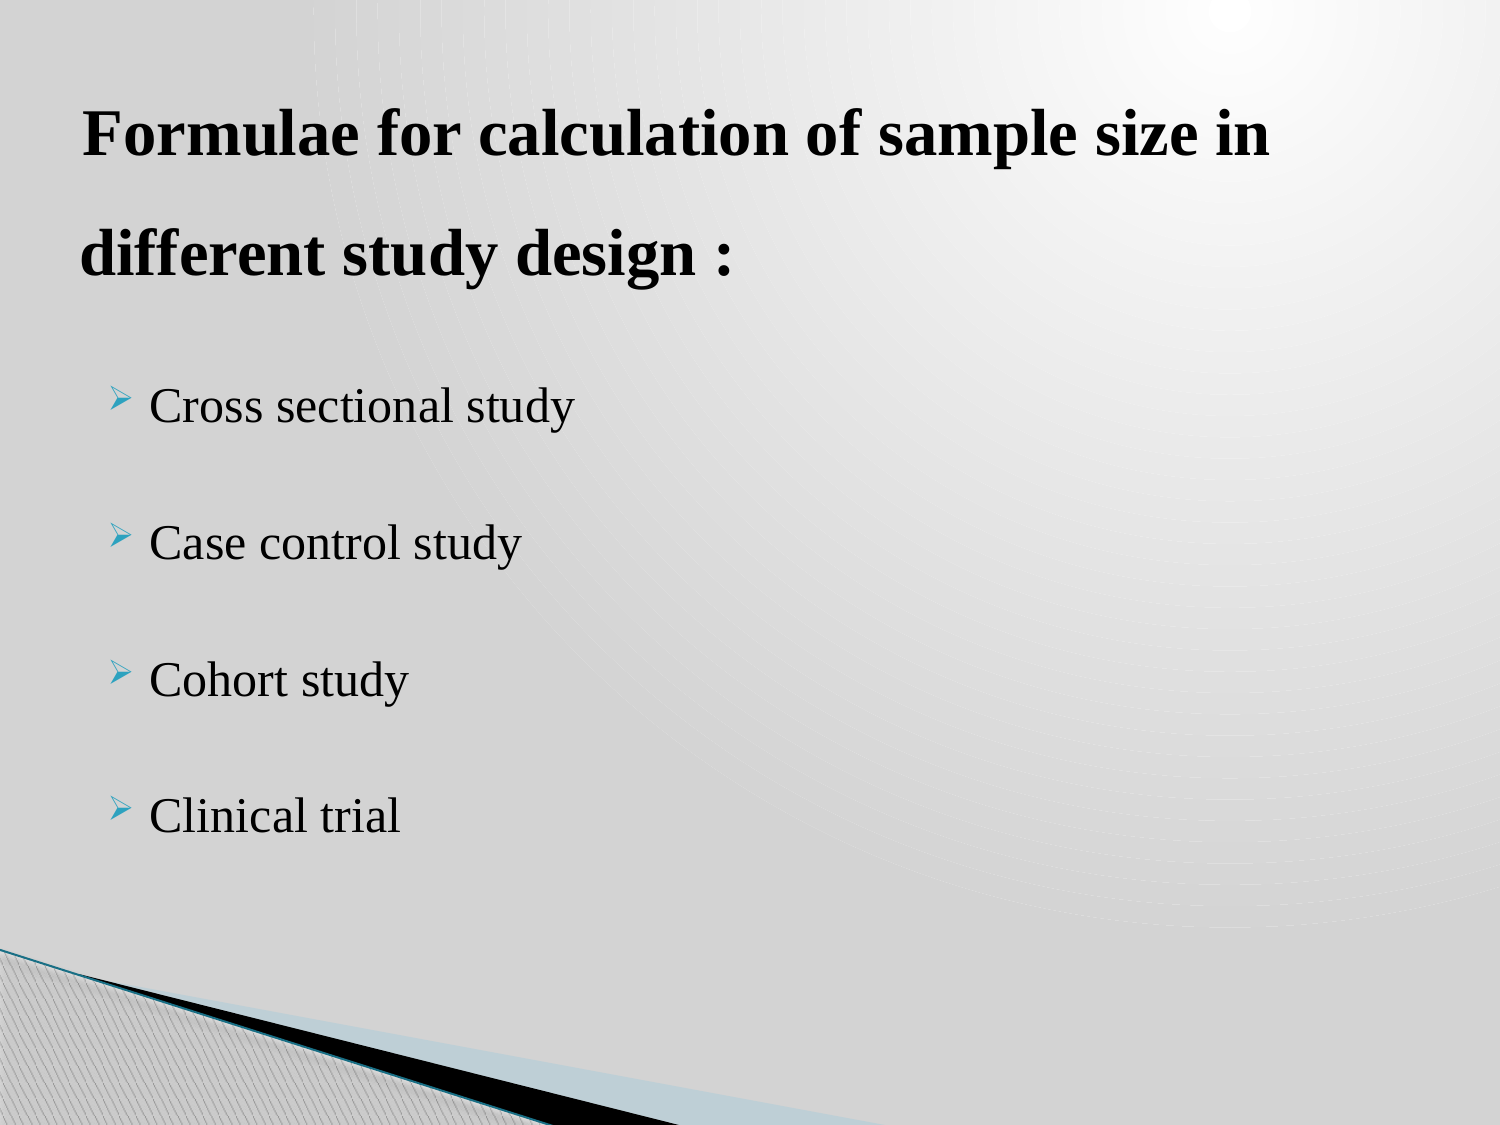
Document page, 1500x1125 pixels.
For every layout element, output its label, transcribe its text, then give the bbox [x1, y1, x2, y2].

list Cross sectional study Case control study Cohort study Clinical trial [75, 365, 1425, 900]
title Formulae for calculation of sample size in different study design : [50, 61, 1400, 275]
